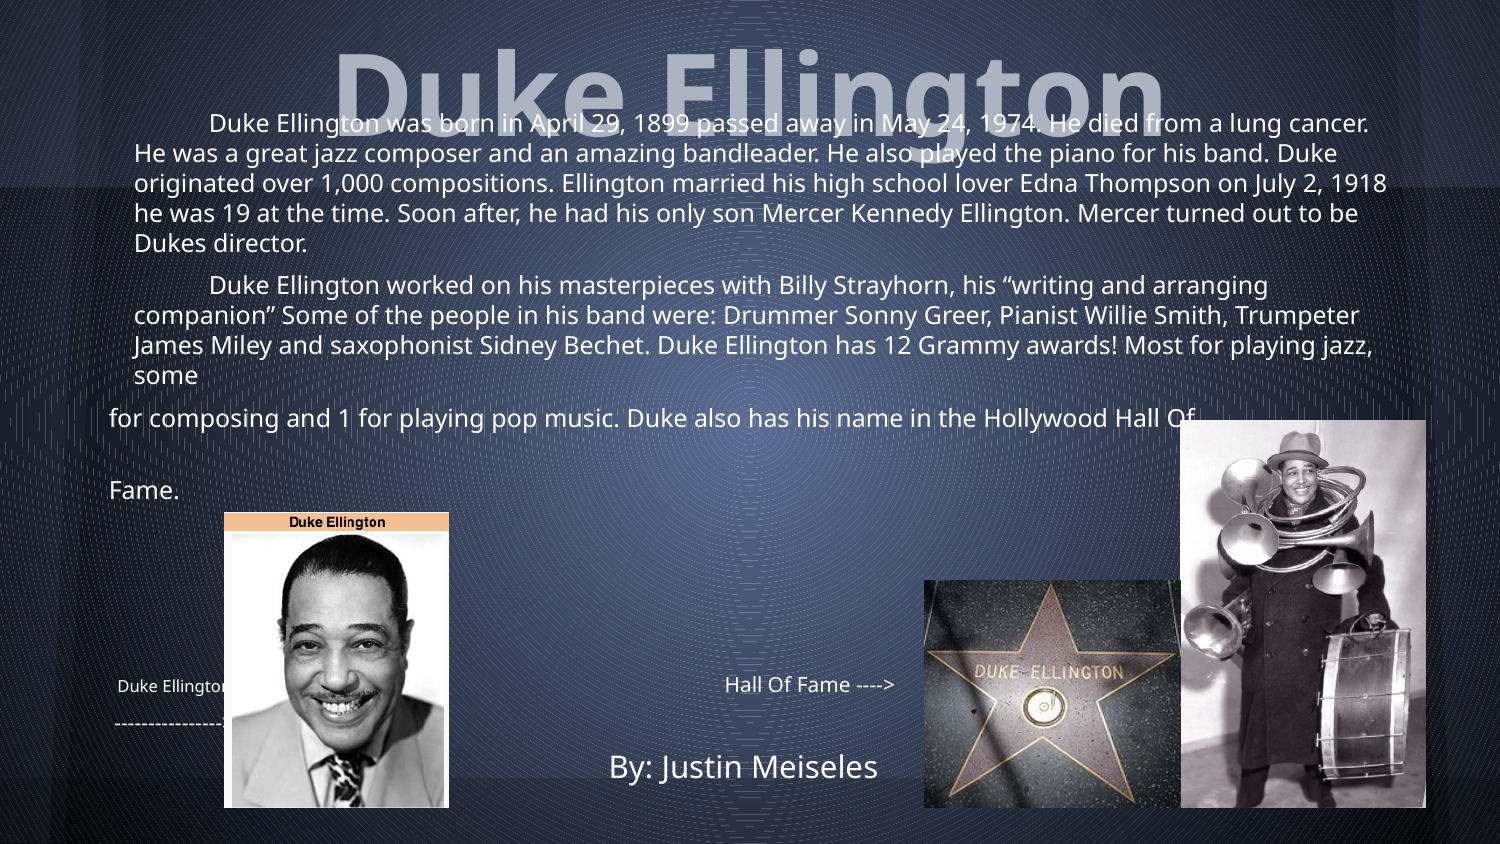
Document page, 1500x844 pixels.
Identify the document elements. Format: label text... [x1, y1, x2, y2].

picture [923, 420, 1426, 809]
picture [224, 511, 449, 809]
title Duke Ellington [75, 33, 1425, 175]
list Duke Ellington was born in April 29, 1899 passed away in May 24, 1974. He died from a lung cancer. He was a great jazz composer and an amazing bandleader. He also played the piano for his band. Duke originated over 1,000 compositions. Ellington married his high school lover Edna Thompson on July 2, 1918 he was 19 at the time. Soon after, he had his only son Mercer Kennedy Ellington. Mercer turned out to be Dukes director. Duke Ellington worked on his masterpieces with Billy Strayhorn, his “writing and arranging companion” Some of the people in his band were: Drummer Sonny Greer, Pianist Willie Smith, Trumpeter James Miley and saxophonist Sidney Bechet. Duke Ellington has 12 Grammy awards! Most for playing jazz, some for composing and 1 for playing pop music. Duke also has his name in the Hollywood Hall Of Fame. Duke Ellingtons Duke Ellington Hall Of Fame ----> ----------------> By: Justin Meiseles [62, 196, 1425, 808]
